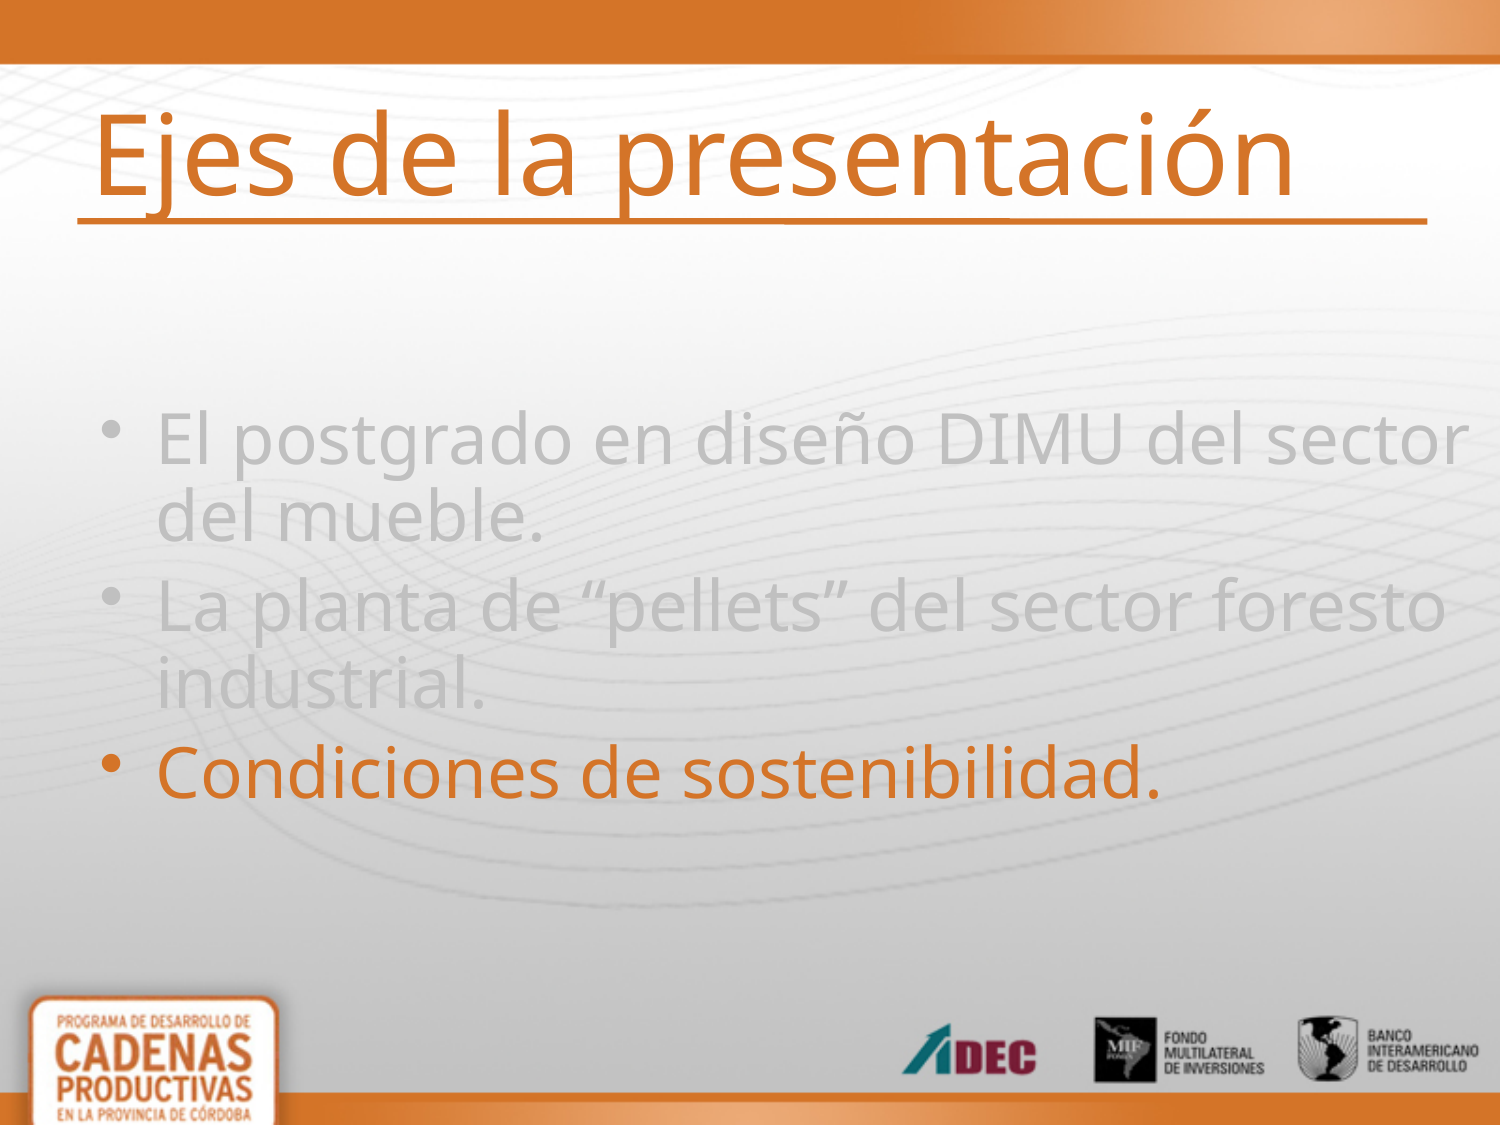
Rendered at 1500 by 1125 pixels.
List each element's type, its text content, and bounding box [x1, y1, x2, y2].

list El postgrado en diseño DIMU del sector del mueble. La planta de “pellets” del sector foresto industrial. Condiciones de sostenibilidad. [84, 395, 1500, 837]
title Ejes de la presentación [74, 56, 1426, 245]
picture [0, 0, 1500, 1125]
